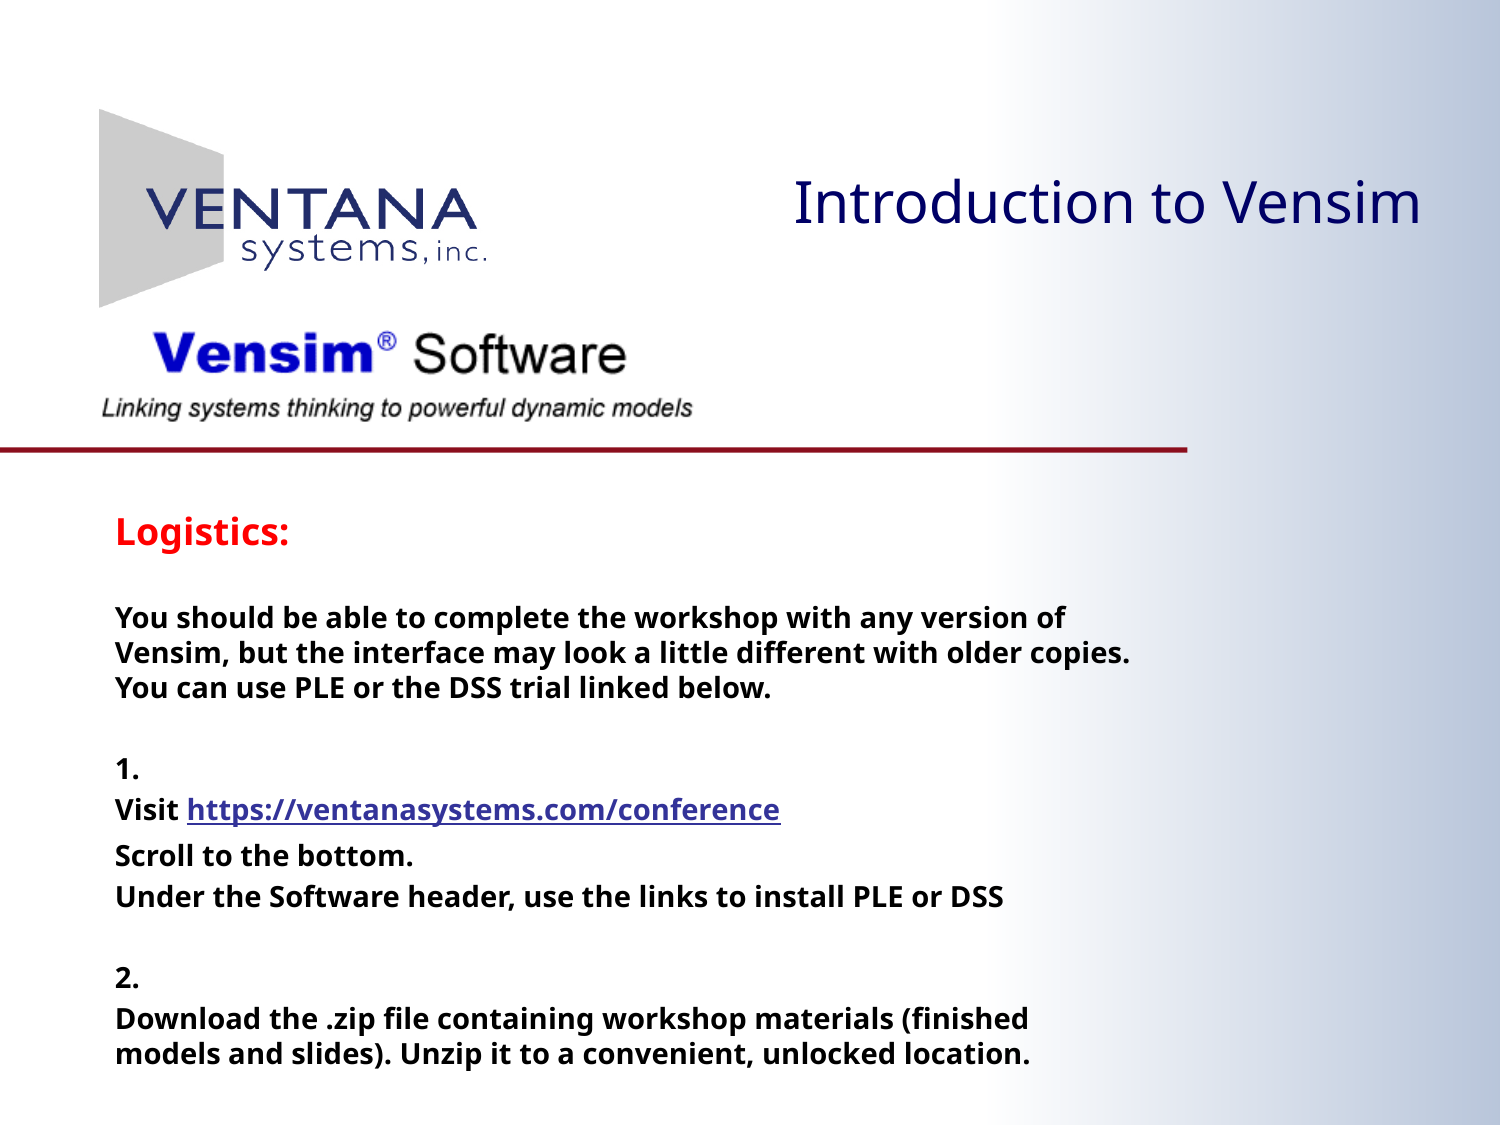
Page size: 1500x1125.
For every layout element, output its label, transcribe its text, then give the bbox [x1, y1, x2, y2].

subtitle Logistics: You should be able to complete the workshop with any version of Vensim, but the interface may look a little different with older copies. You can use PLE or the DSS trial linked below. 1. Visit https://ventanasystems.com/conference Scroll to the bottom. Under the Software header, use the links to install PLE or DSS 2. Download the .zip file containing workshop materials (finished models and slides). Unzip it to a convenient, unlocked location. [99, 499, 1151, 1101]
title Introduction to Vensim [149, 99, 1438, 301]
picture [24, 91, 700, 425]
